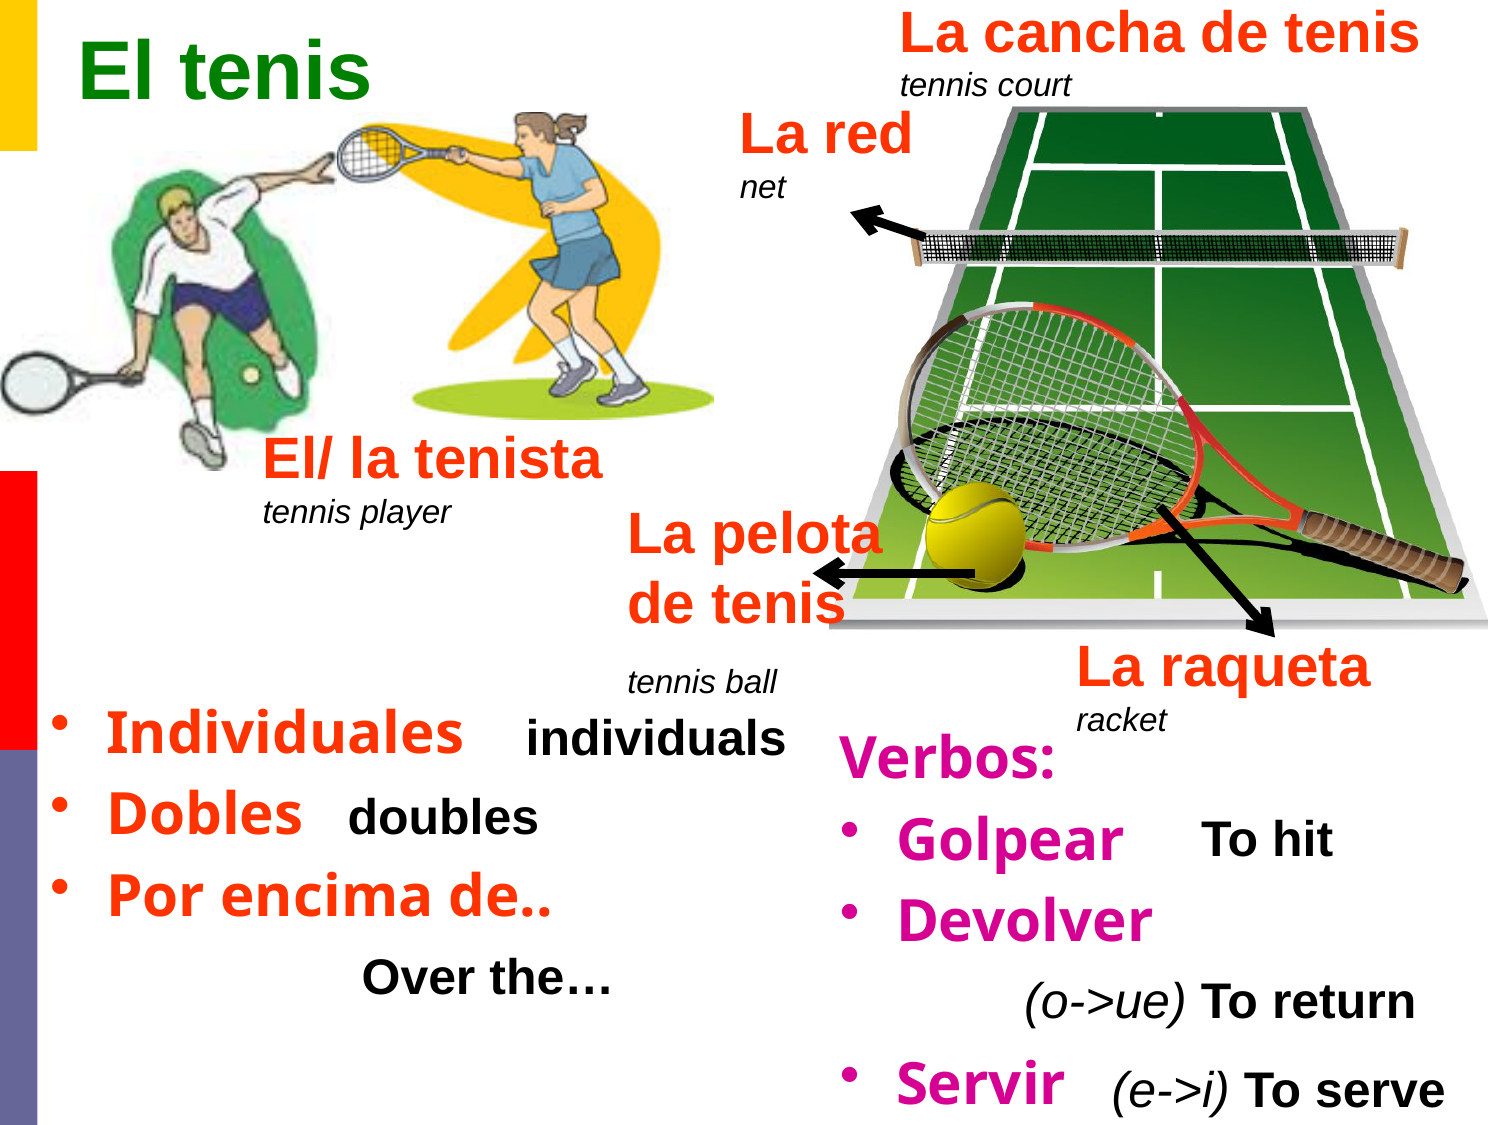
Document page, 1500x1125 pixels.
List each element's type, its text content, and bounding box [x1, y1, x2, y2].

text_box El tenis [62, 8, 563, 124]
picture [0, 48, 1500, 664]
text_box Verbos: Golpear Devolver Servir [825, 712, 1500, 1050]
text_box La cancha de tenis tennis court [885, 0, 1488, 47]
text_box La pelota de tenis tennis ball [612, 487, 900, 698]
text_box La raqueta racket [1061, 672, 1463, 712]
text_box doubles [332, 776, 596, 852]
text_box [849, 213, 926, 238]
text_box individuals [510, 698, 939, 773]
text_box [1159, 506, 1276, 638]
text_box Individuales Dobles Por encima de.. [35, 687, 825, 1025]
text_box (e->i) To serve [1096, 1050, 1500, 1125]
text_box Over the… [346, 936, 825, 1012]
text_box El/ la tenista tennis player [247, 428, 707, 538]
